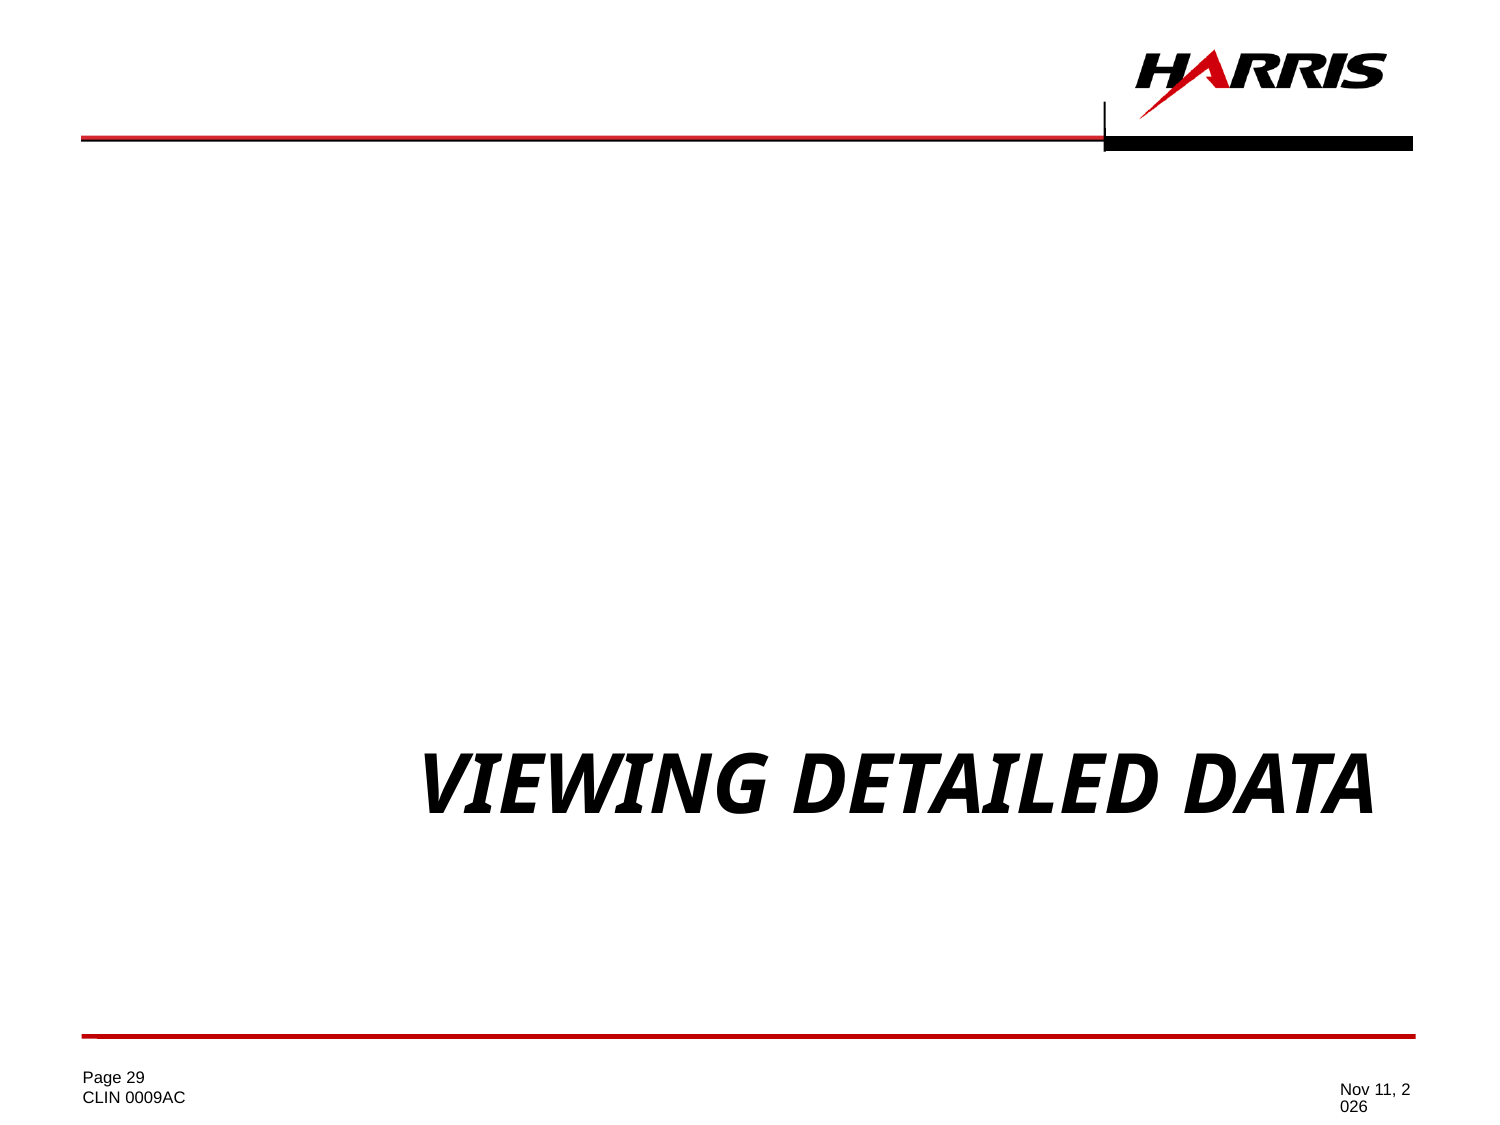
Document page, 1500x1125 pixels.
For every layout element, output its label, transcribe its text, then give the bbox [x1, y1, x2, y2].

picture [1135, 49, 1387, 119]
title Viewing Detailed Data [118, 722, 1394, 947]
slide_number 10-Jul-15 [1324, 1066, 1435, 1111]
